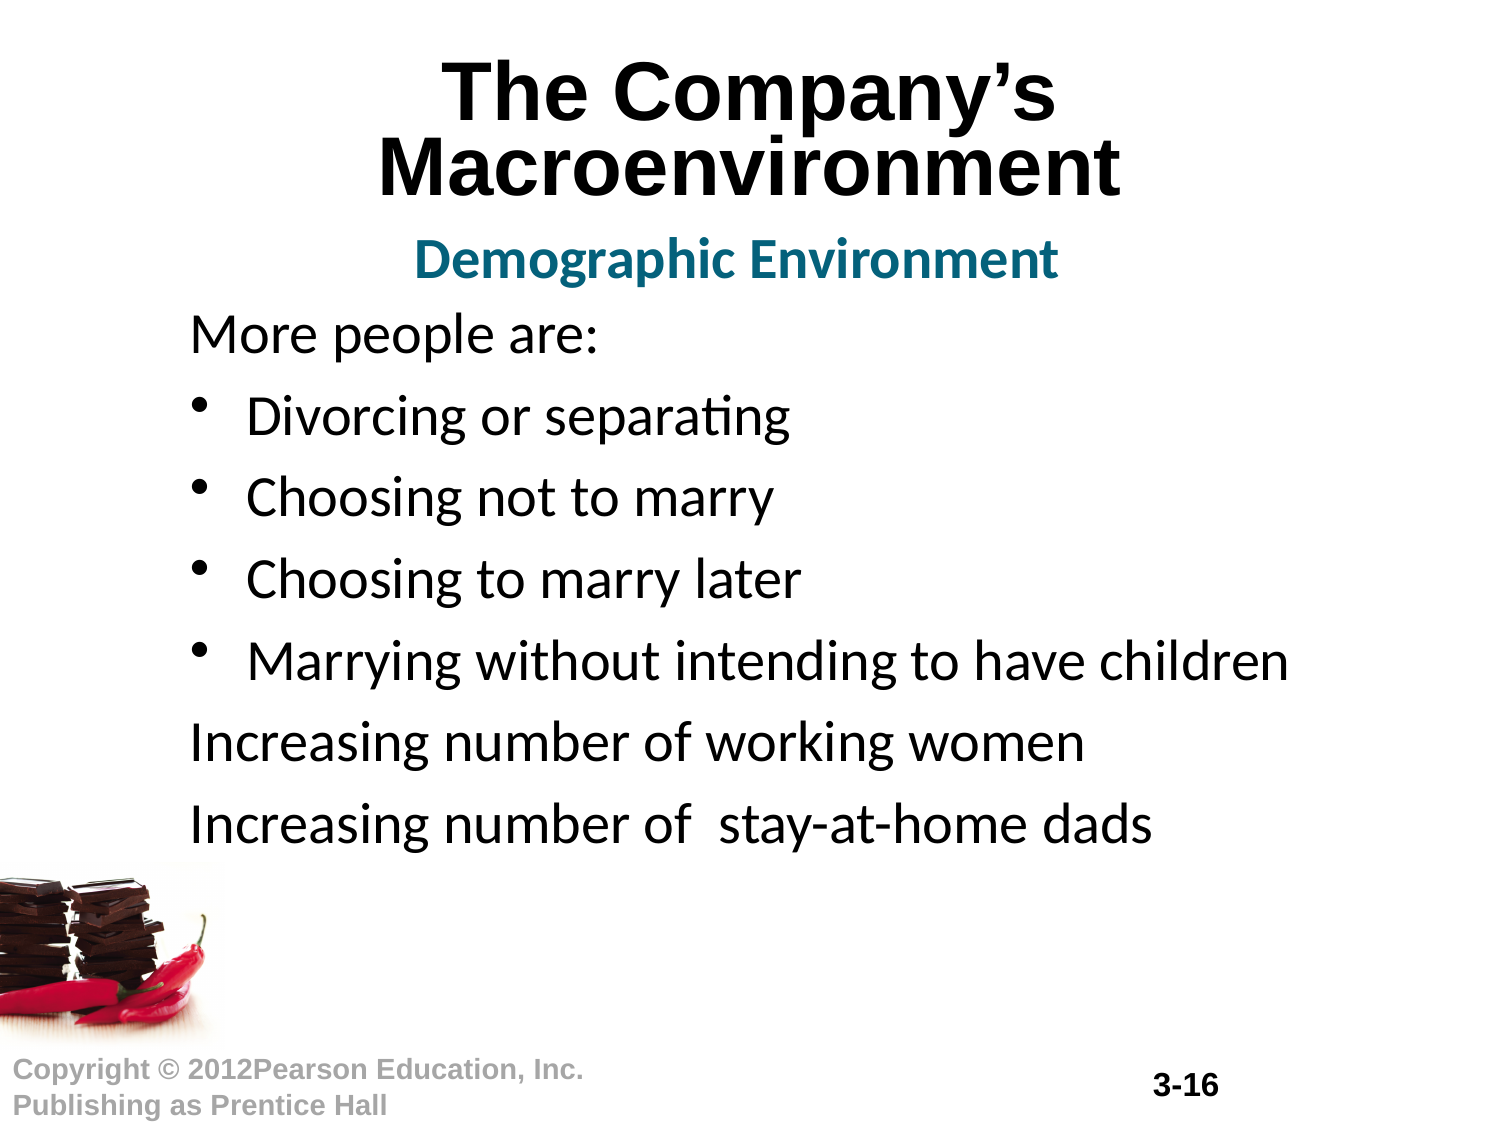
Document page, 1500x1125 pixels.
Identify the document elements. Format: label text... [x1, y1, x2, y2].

picture [0, 862, 174, 1050]
title The Company’s Macroenvironment [112, 0, 1388, 201]
list More people are: Divorcing or separating Choosing not to marry Choosing to marry later Marrying without intending to have children Increasing number of working women Increasing number of stay-at-home dads [174, 287, 1376, 1063]
list Demographic Environment [149, 212, 1326, 288]
